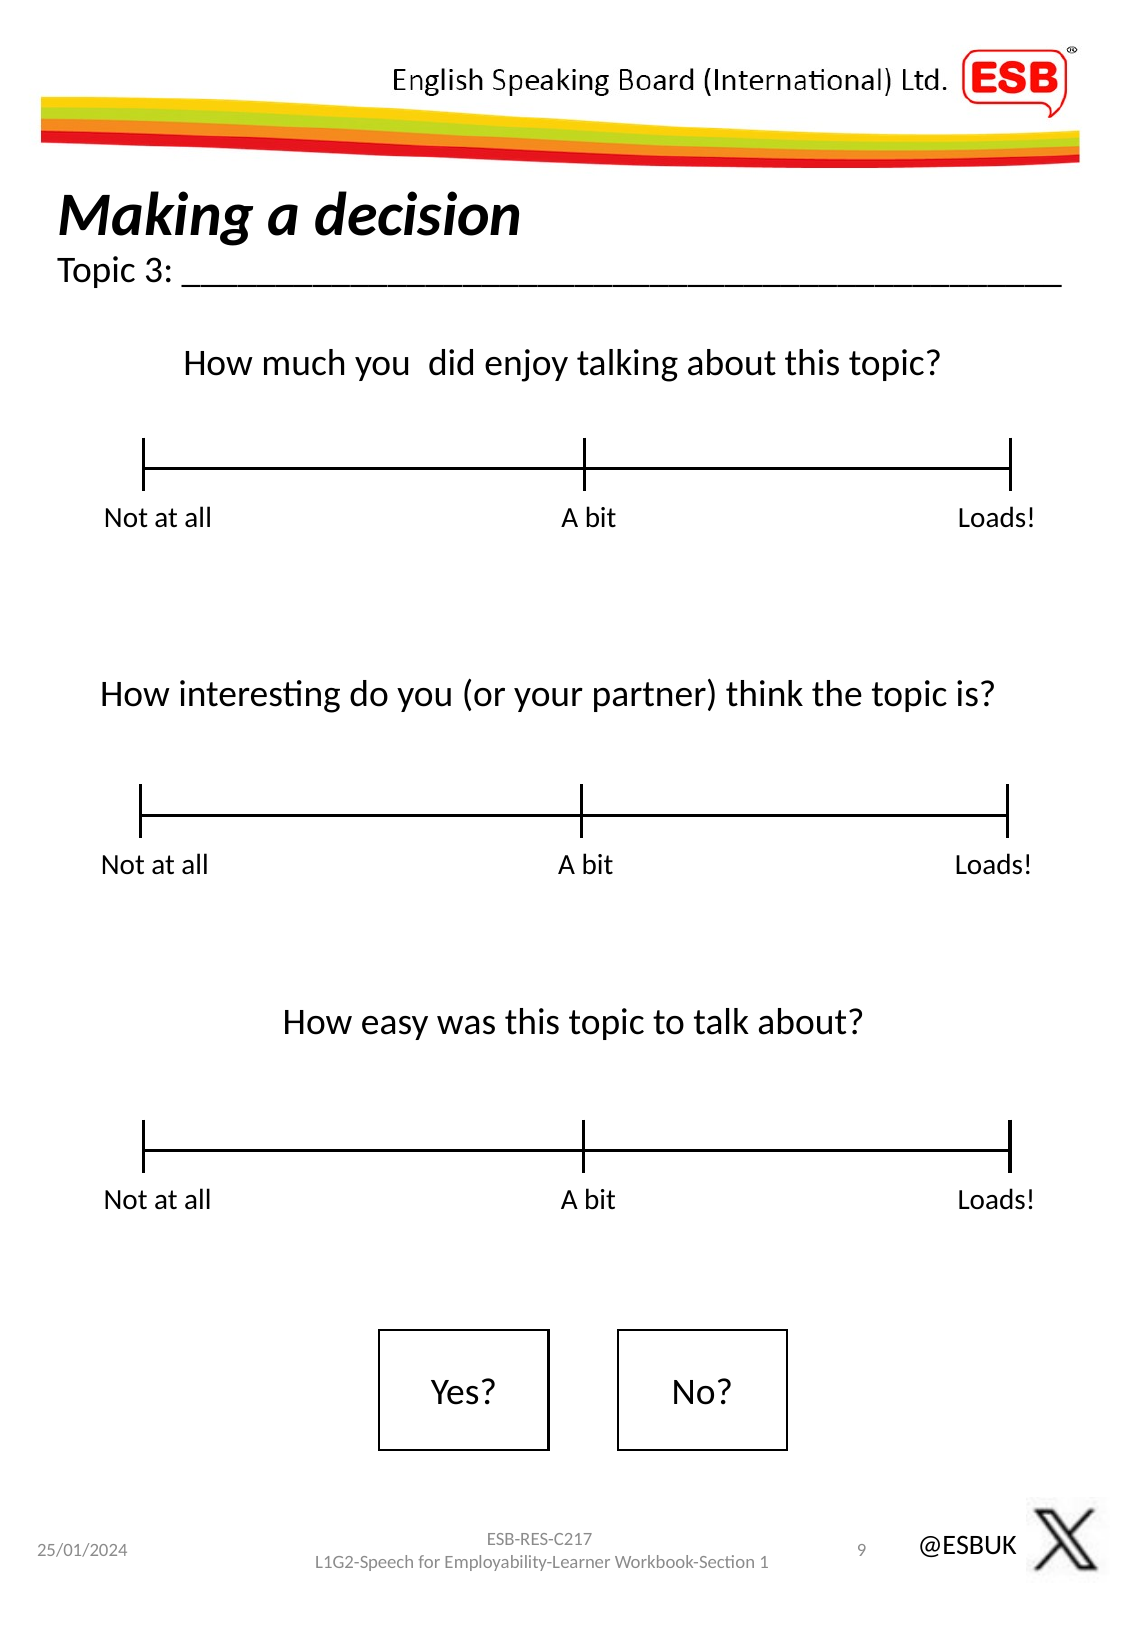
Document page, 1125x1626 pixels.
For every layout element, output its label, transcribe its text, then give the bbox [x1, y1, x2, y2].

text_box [35, 1119, 1119, 1207]
text_box No? [617, 1329, 788, 1451]
title Making a decision [42, 174, 1014, 237]
text_box How easy was this topic to talk about? [54, 989, 1094, 1050]
picture [0, 1, 1125, 234]
text_box Topic 3: _______________________________________________ [42, 237, 1082, 298]
text_box How much you did enjoy talking about this topic? [43, 330, 1083, 391]
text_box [33, 784, 1116, 871]
text_box Yes? [378, 1329, 550, 1451]
slide_number 9 [697, 1506, 882, 1593]
footer ESB-RES-C217 L1G2-Speech for Employability-Learner Workbook-Section 1 [296, 1506, 697, 1593]
picture [1026, 1497, 1110, 1584]
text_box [36, 437, 1119, 525]
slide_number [22, 1506, 276, 1593]
text_box How interesting do you (or your partner) think the topic is? [85, 662, 1125, 722]
